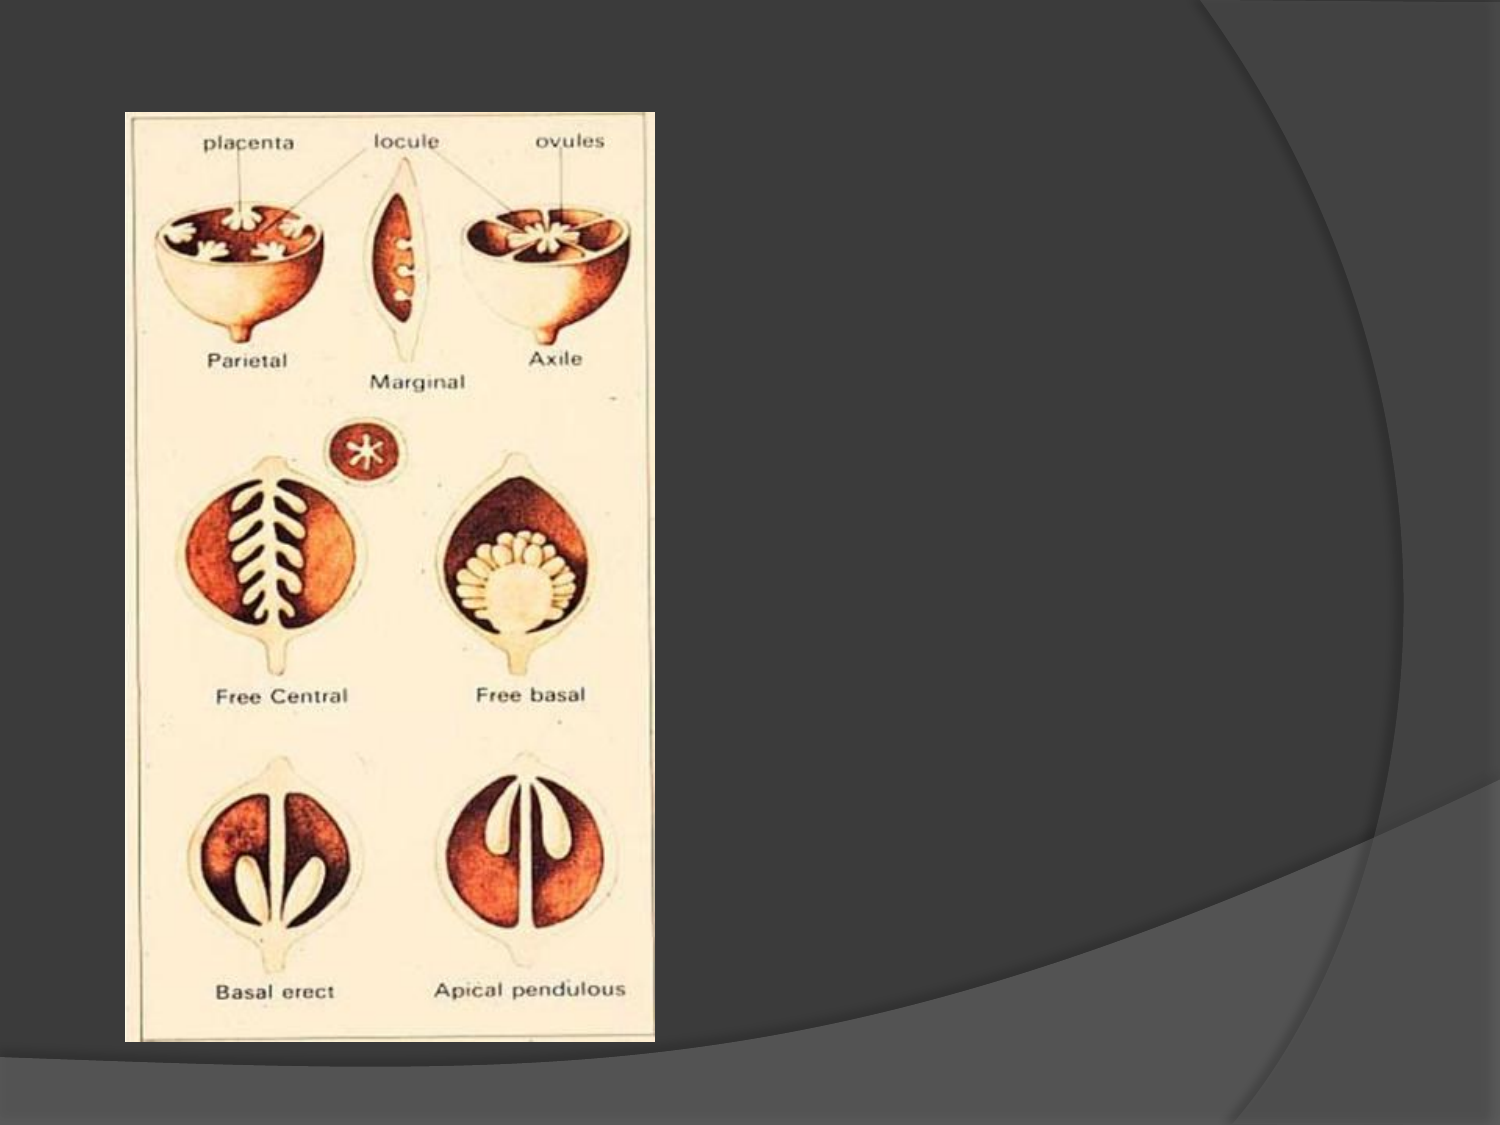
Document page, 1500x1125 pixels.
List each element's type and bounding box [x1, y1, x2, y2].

picture [124, 112, 655, 1043]
